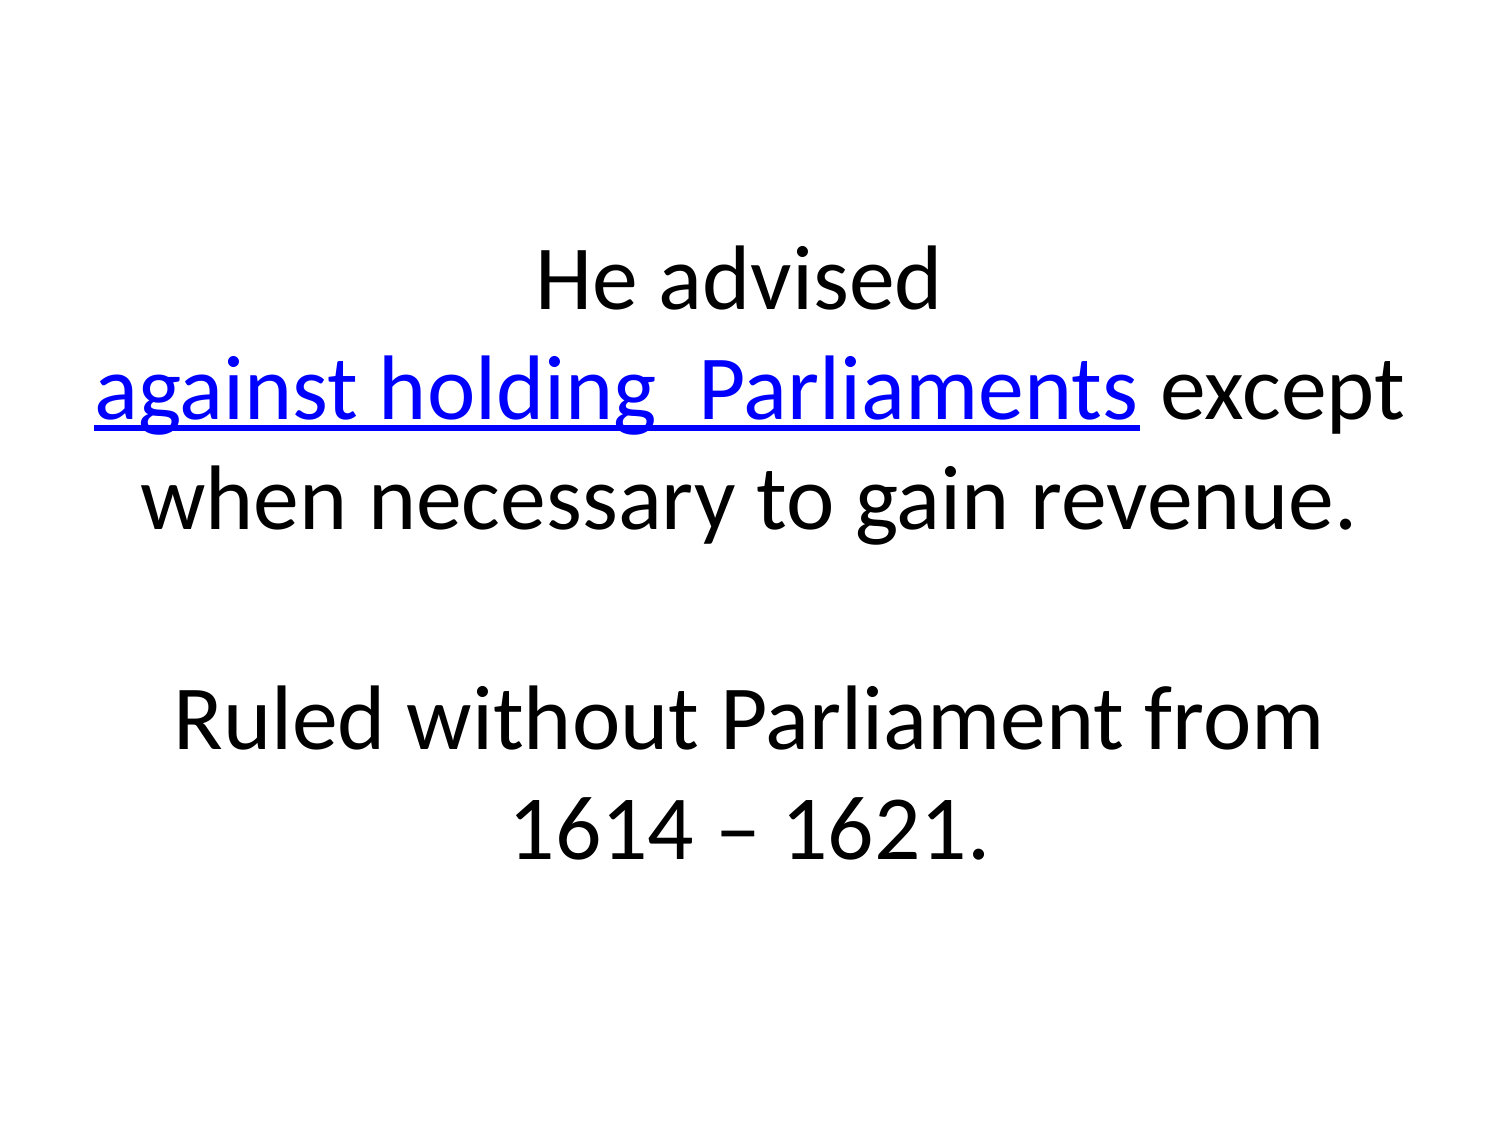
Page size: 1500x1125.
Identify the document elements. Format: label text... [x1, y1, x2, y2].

title He advised against holding Parliaments except when necessary to gain revenue. Ruled without Parliament from 1614 – 1621. [74, 44, 1426, 1051]
